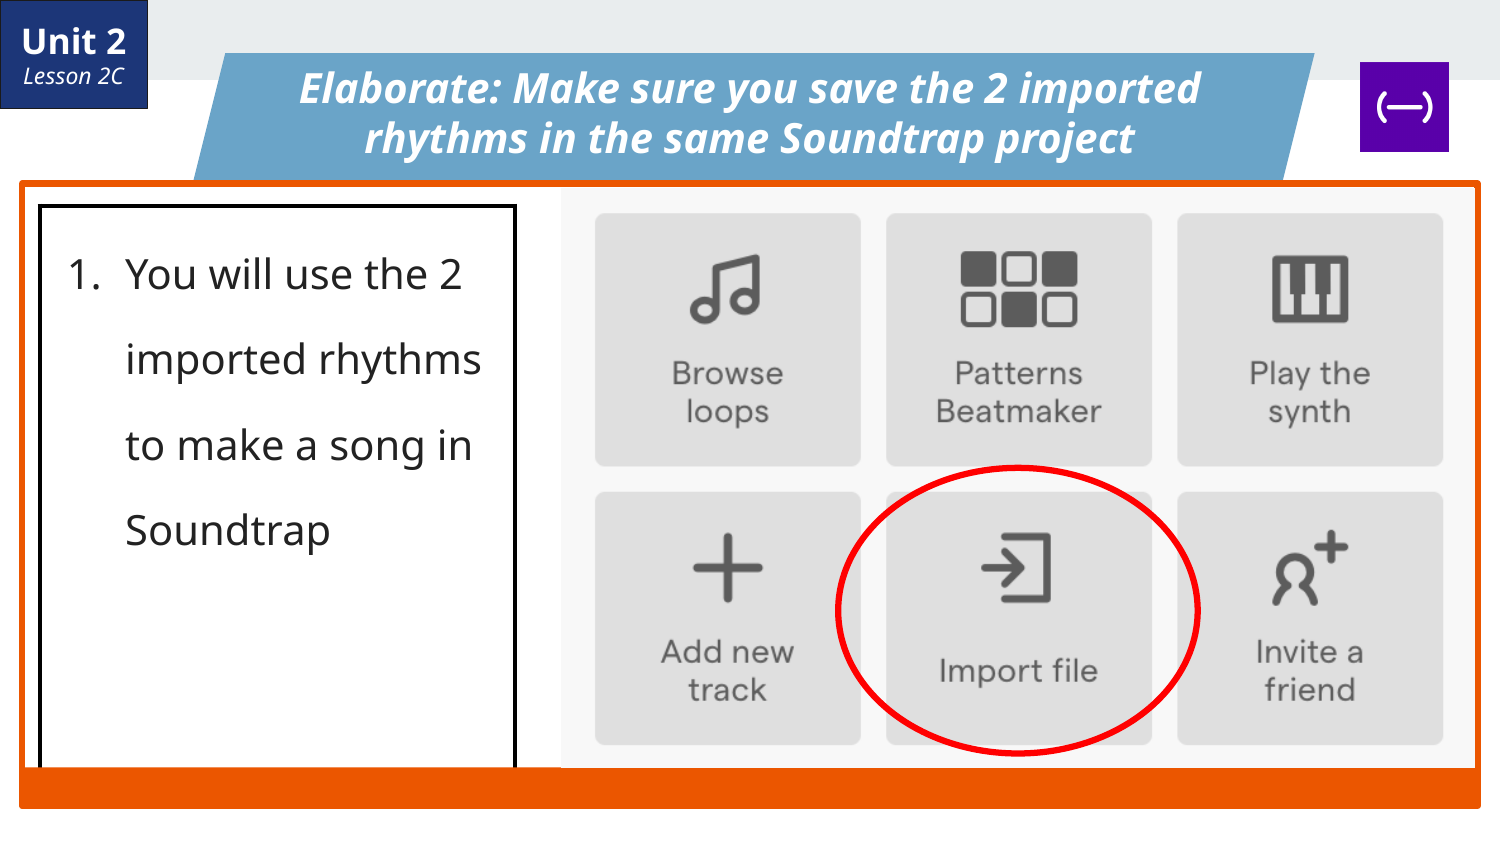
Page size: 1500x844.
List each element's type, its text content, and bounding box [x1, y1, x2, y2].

picture [1360, 62, 1450, 152]
text_box Unit 2 Lesson 2C [0, 0, 148, 109]
title Elaborate: Make sure you save the 2 imported rhythms in the same Soundtrap project [221, 47, 1279, 141]
picture [25, 186, 1475, 804]
text_box [193, 53, 1315, 180]
